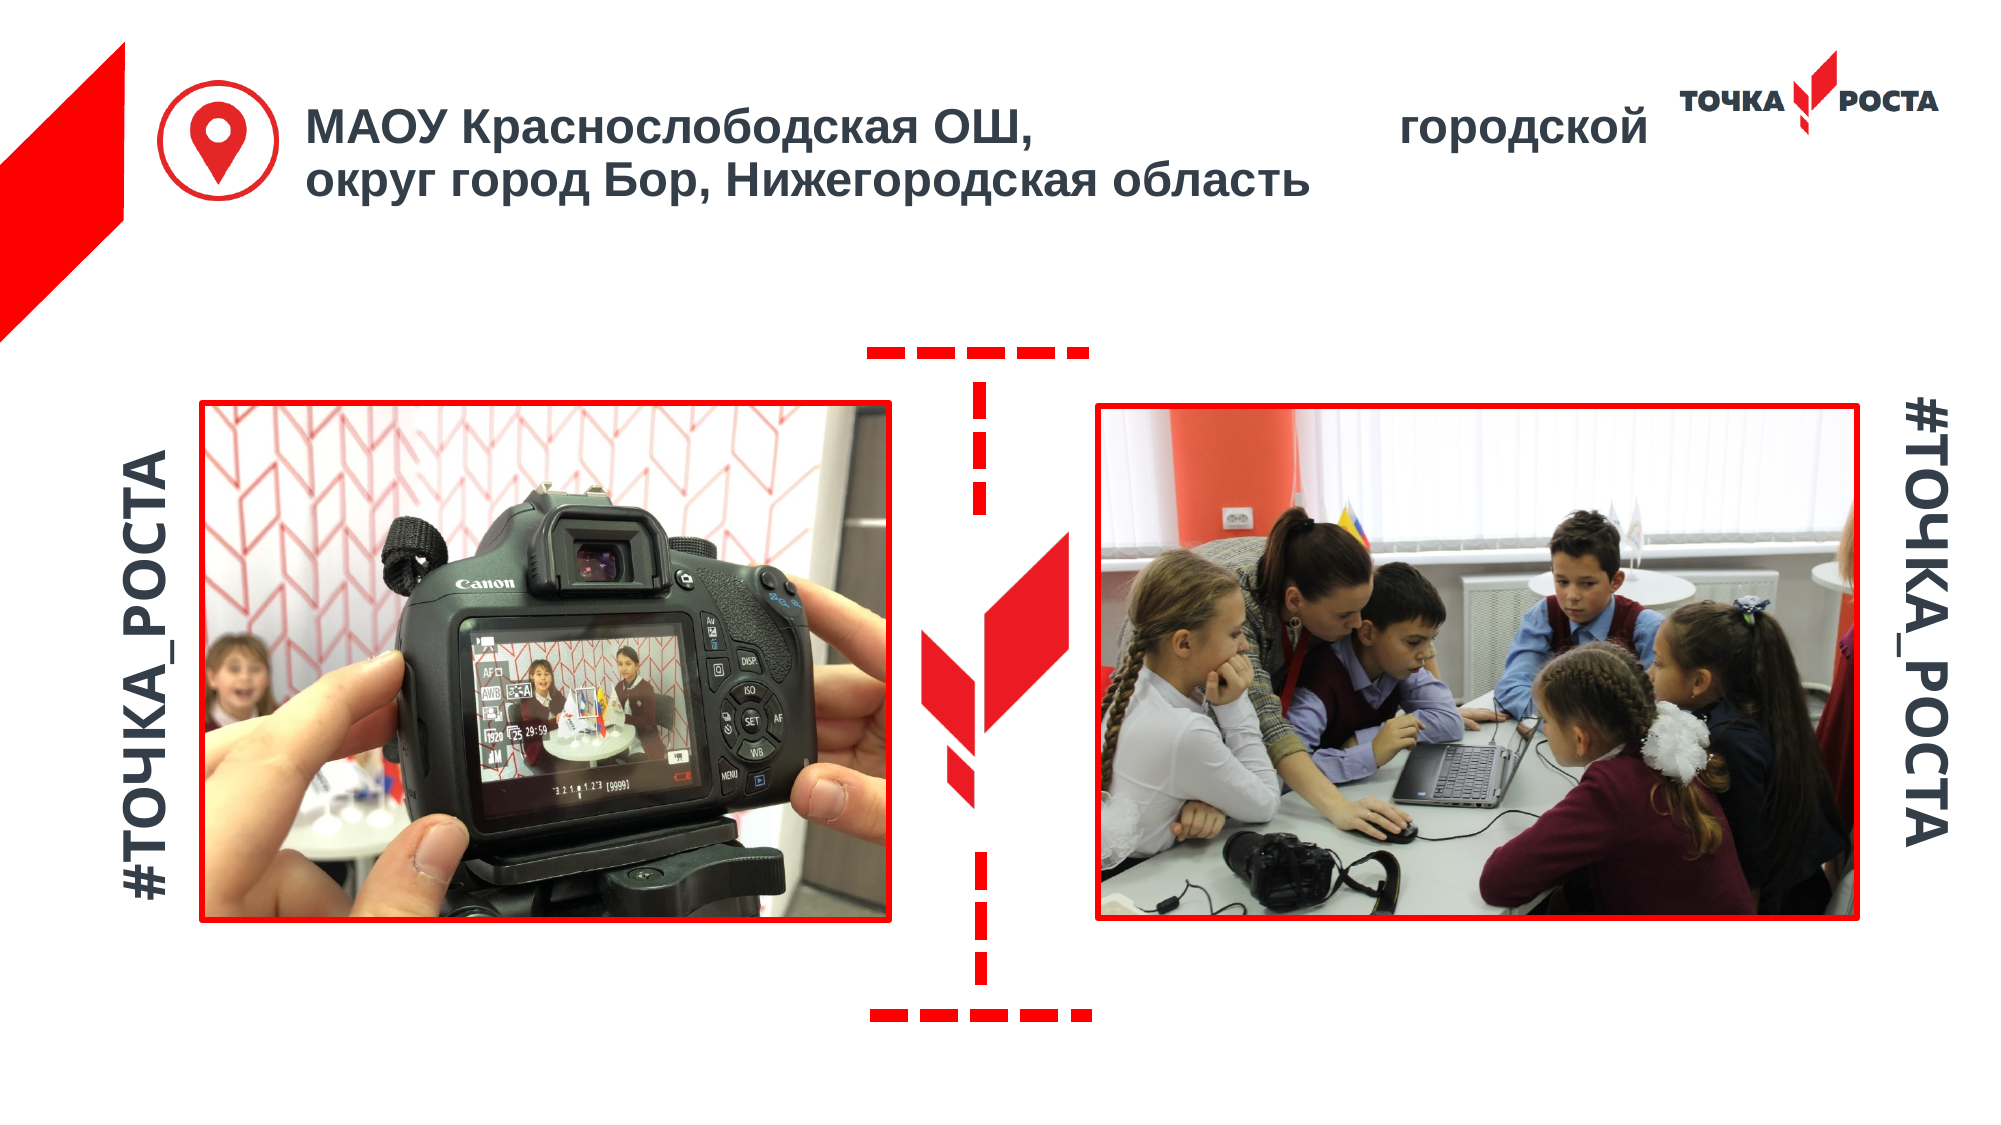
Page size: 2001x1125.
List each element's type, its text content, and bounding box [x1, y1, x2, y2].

text_box #ТОЧКА_РОСТА [1849, 388, 2000, 945]
picture [157, 79, 279, 202]
picture [1671, 42, 1947, 146]
text_box #ТОЧКА_РОСТА [71, 353, 222, 910]
picture [204, 405, 887, 917]
picture [921, 531, 1070, 809]
text_box МАОУ Краснослободская ОШ, городской округ город Бор, Нижегородская область [297, 79, 1689, 230]
picture [1100, 408, 1855, 916]
